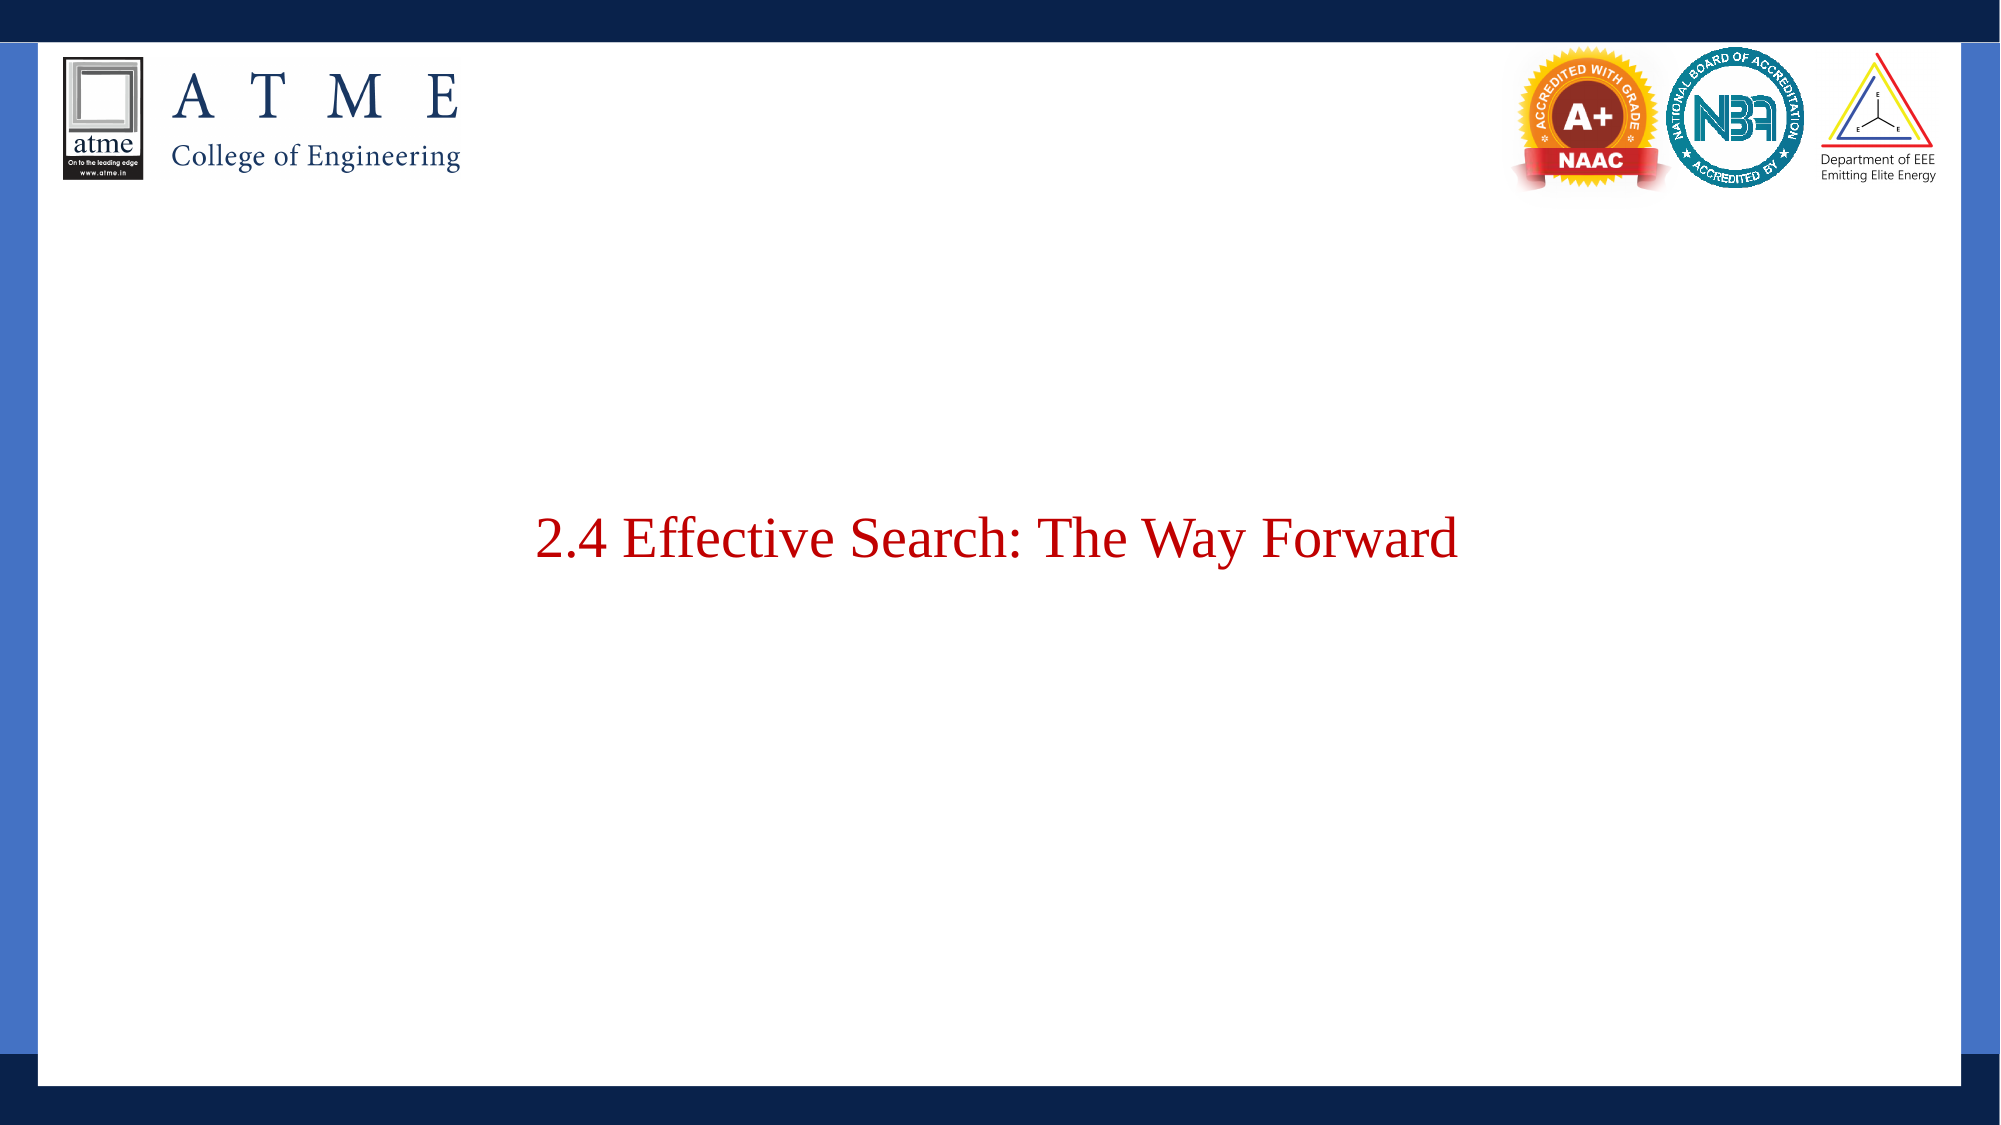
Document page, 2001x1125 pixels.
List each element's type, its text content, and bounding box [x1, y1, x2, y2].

picture [0, 0, 2000, 43]
picture [0, 1054, 2000, 1125]
picture [1531, 60, 1651, 180]
picture [1666, 47, 1804, 188]
picture [1815, 49, 1939, 184]
list 2.4 Effective Search: The Way Forward [187, 337, 1808, 598]
picture [63, 57, 461, 180]
